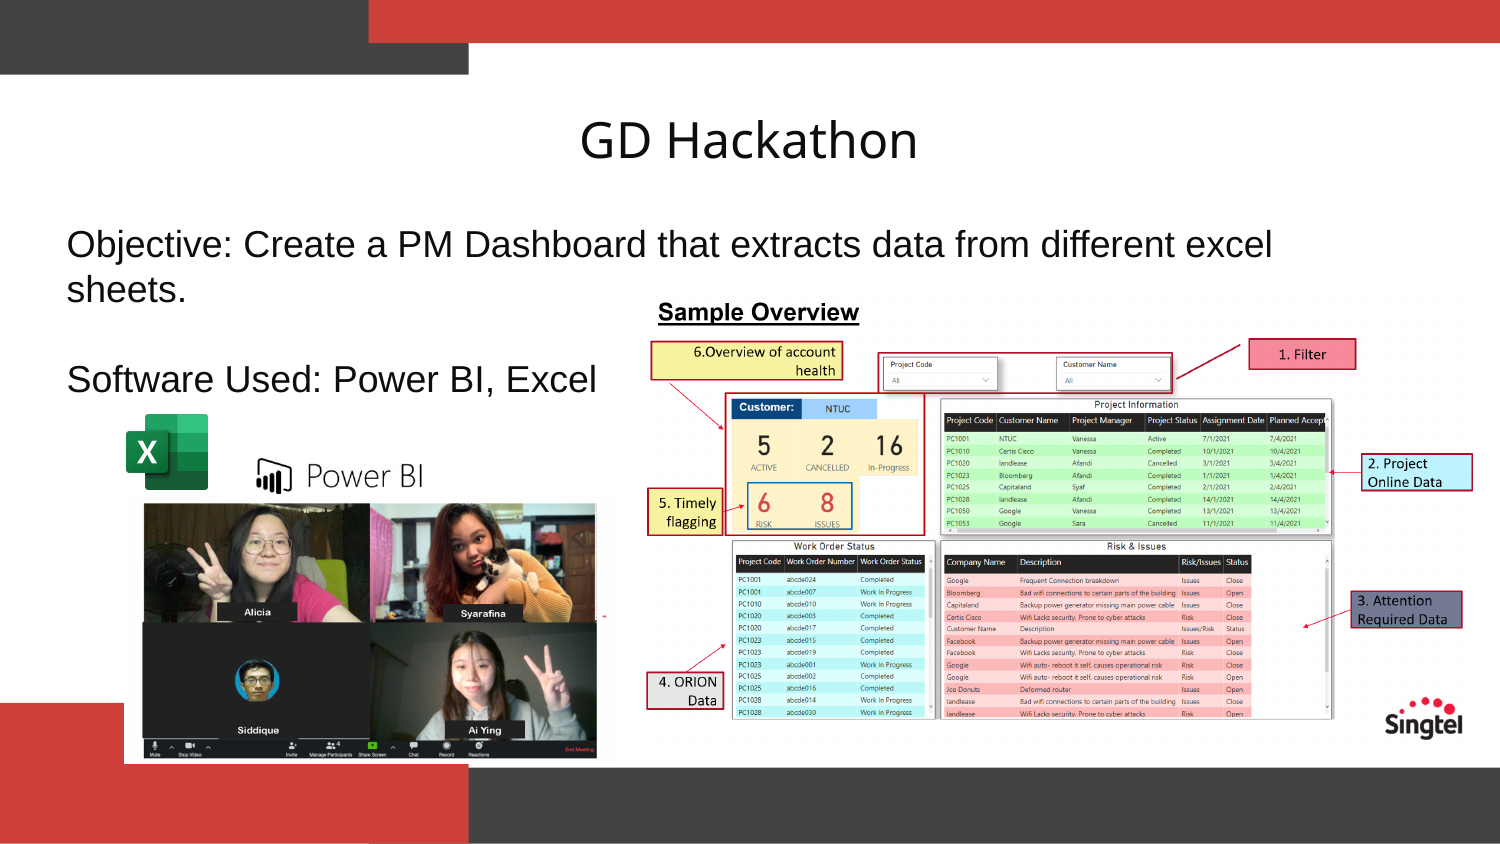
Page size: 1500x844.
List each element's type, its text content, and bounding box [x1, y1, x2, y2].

title GD Hackathon [45, 86, 1455, 184]
subtitle Objective: Create a PM Dashboard that extracts data from different excel sheets. Software Used: Power BI, Excel [51, 205, 1410, 674]
picture [643, 284, 1476, 753]
picture [123, 408, 619, 764]
picture [125, 413, 208, 491]
